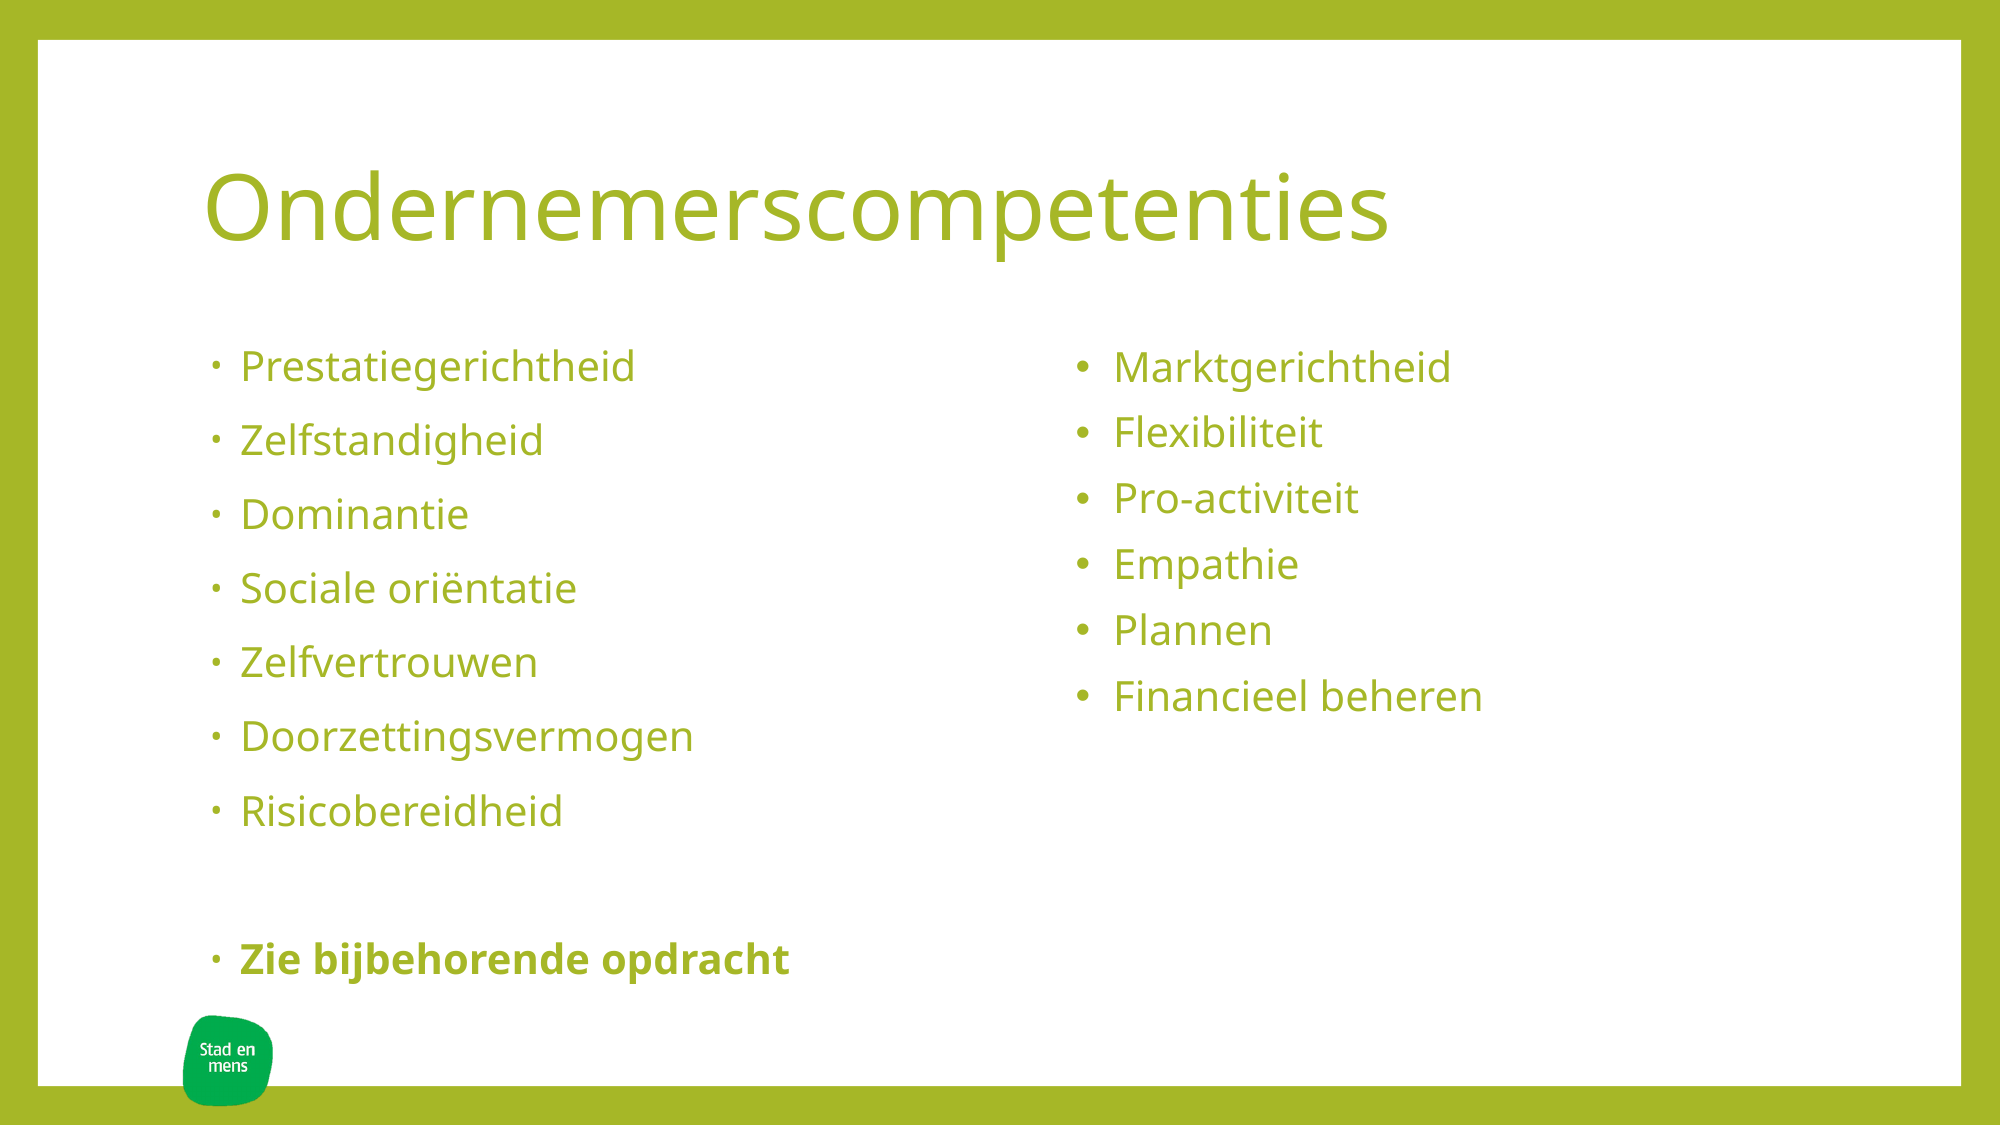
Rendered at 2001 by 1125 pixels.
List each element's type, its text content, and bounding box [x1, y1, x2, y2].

picture [179, 1013, 273, 1110]
text_box Marktgerichtheid Flexibiliteit Pro-activiteit Empathie Plannen Financieel beheren [1060, 338, 1833, 728]
list Prestatiegerichtheid Zelfstandigheid Dominantie Sociale oriëntatie Zelfvertrouwen Doorzettingsvermogen Risicobereidheid Zie bijbehorende opdracht [187, 337, 1808, 1000]
title Ondernemerscompetenties [187, 99, 1808, 323]
